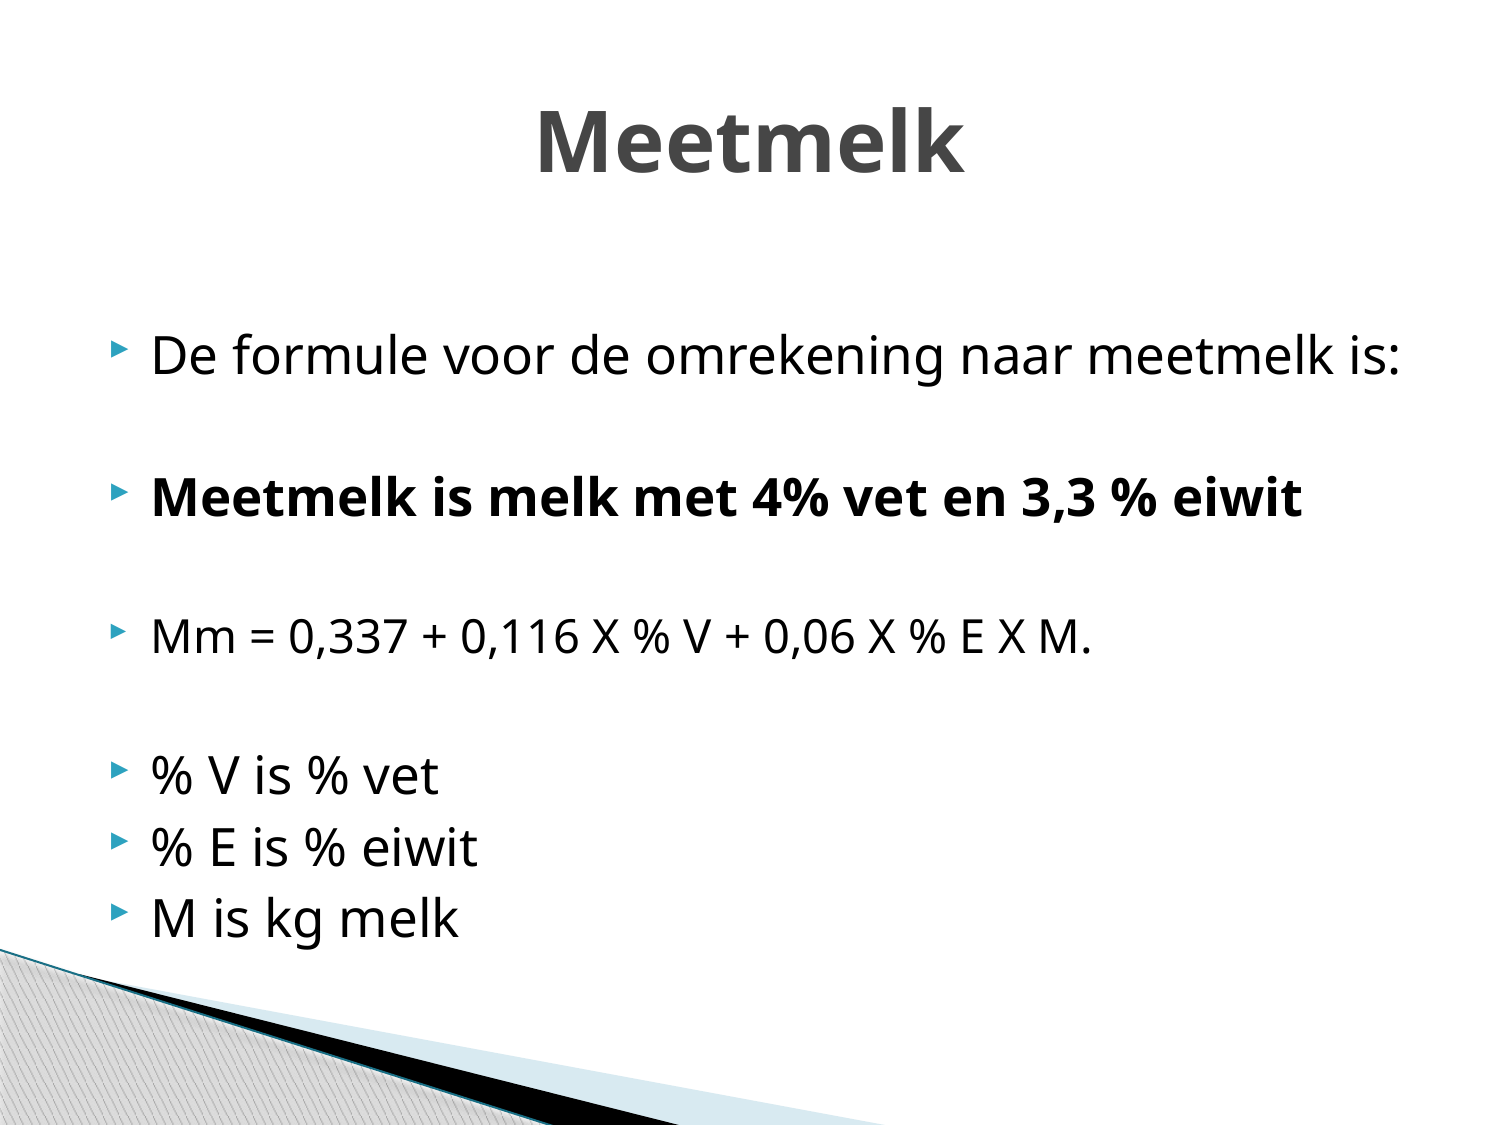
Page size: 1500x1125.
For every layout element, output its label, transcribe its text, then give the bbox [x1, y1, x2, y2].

title Meetmelk [75, 45, 1425, 233]
list De formule voor de omrekening naar meetmelk is: Meetmelk is melk met 4% vet en 3,3 % eiwit Mm = 0,337 + 0,116 X % V + 0,06 X % E X M. % V is % vet % E is % eiwit M is kg melk [75, 243, 1425, 986]
